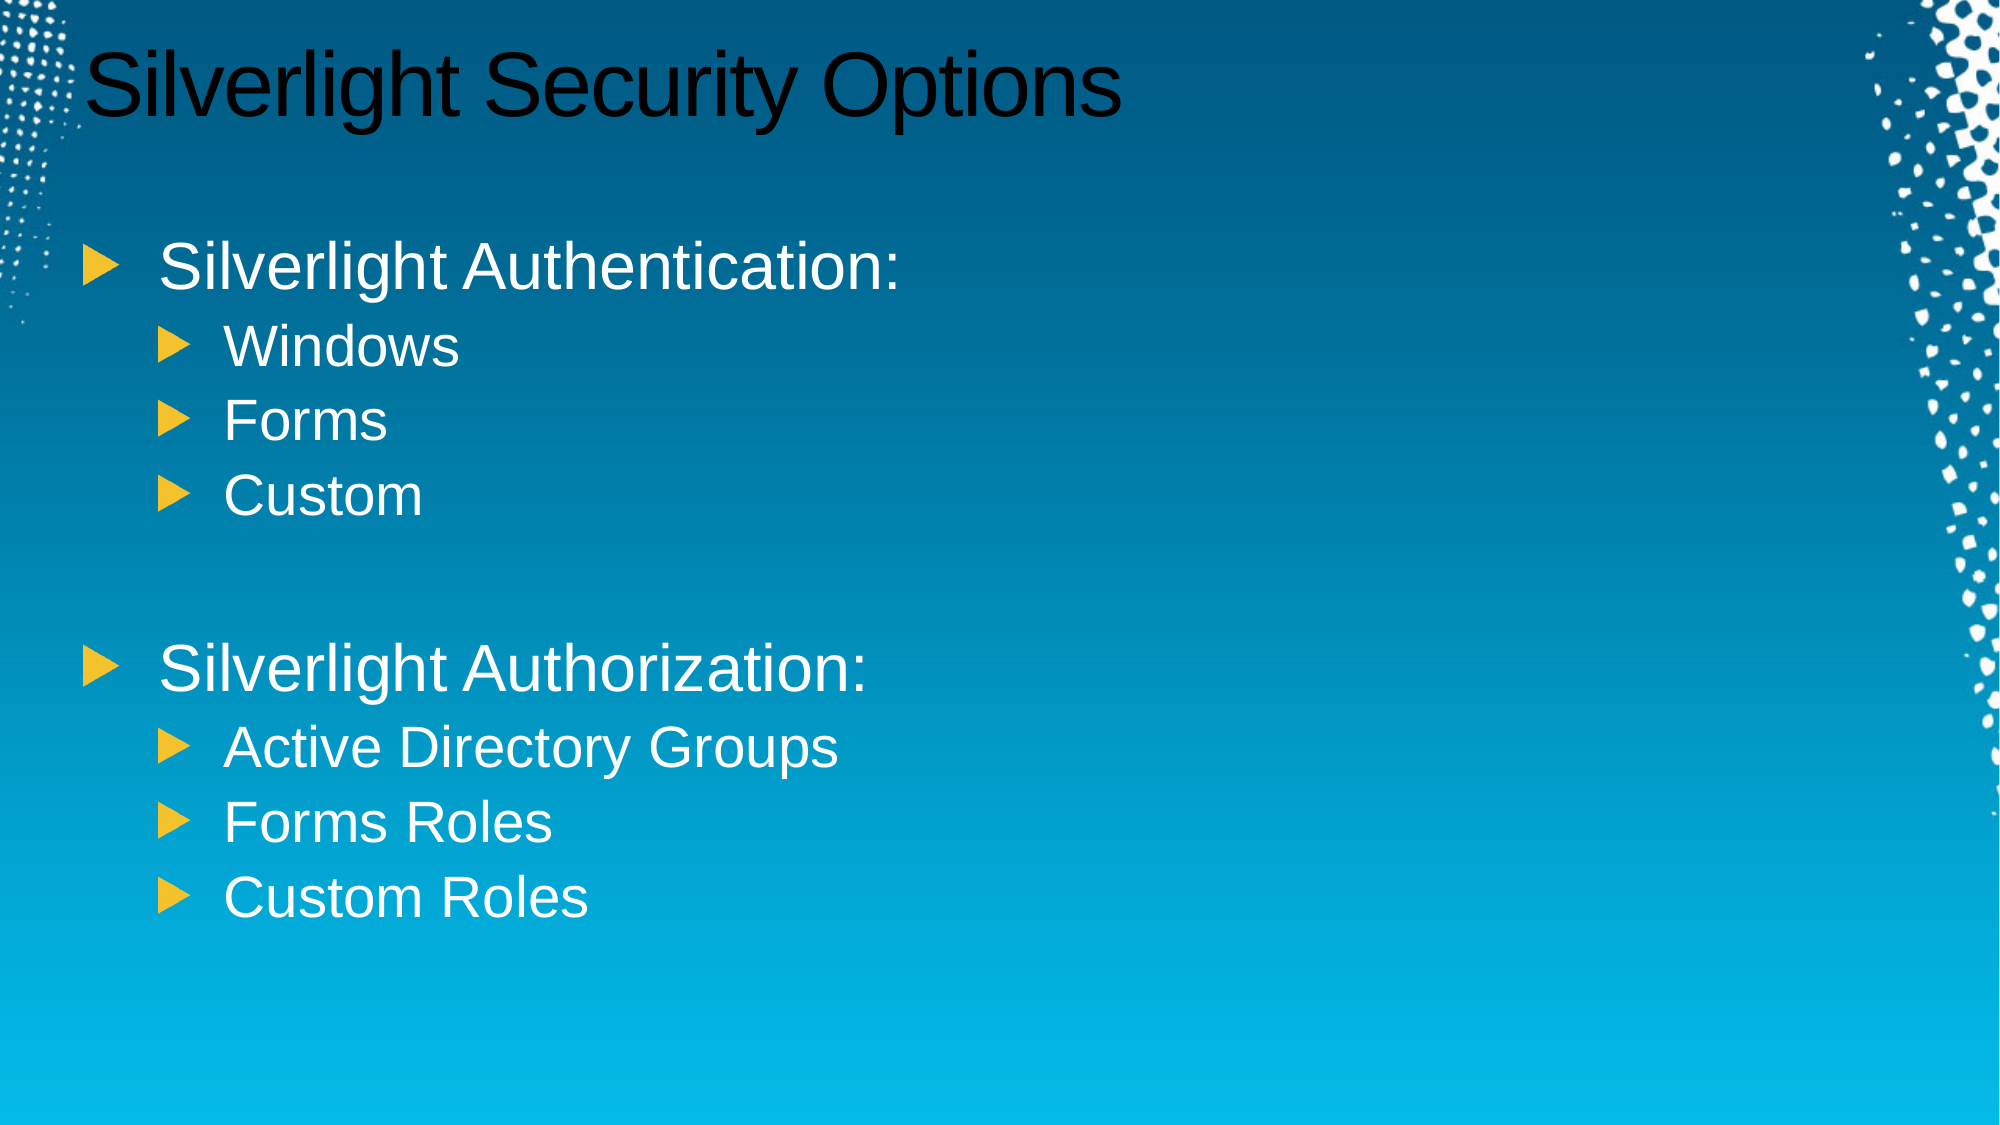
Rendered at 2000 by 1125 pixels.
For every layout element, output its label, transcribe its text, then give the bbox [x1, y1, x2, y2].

picture [42, 31, 53, 39]
picture [26, 57, 34, 68]
picture [1926, 344, 1939, 358]
picture [1988, 547, 2000, 561]
picture [33, 88, 42, 97]
picture [159, 729, 188, 762]
title Silverlight Security Options [83, 37, 1917, 138]
picture [55, 62, 62, 69]
picture [1922, 200, 1934, 207]
picture [1955, 246, 1965, 256]
picture [1963, 535, 1977, 550]
picture [1988, 691, 2000, 709]
picture [56, 47, 64, 55]
picture [24, 72, 32, 79]
picture [1929, 27, 1945, 45]
picture [1982, 714, 1993, 729]
picture [1946, 525, 1956, 533]
picture [3, 10, 11, 18]
picture [18, 0, 29, 6]
picture [159, 327, 188, 361]
picture [33, 116, 40, 124]
picture [31, 131, 37, 138]
picture [1930, 291, 1941, 297]
picture [1994, 382, 2000, 391]
picture [29, 27, 38, 38]
picture [84, 646, 117, 685]
picture [0, 40, 9, 45]
picture [1935, 177, 1945, 189]
picture [43, 42, 49, 53]
picture [1992, 438, 2000, 448]
picture [1963, 589, 1976, 607]
picture [159, 476, 188, 510]
picture [6, 97, 12, 105]
picture [1991, 747, 2000, 765]
picture [1974, 683, 1985, 694]
picture [1911, 223, 1918, 230]
picture [1919, 367, 1930, 378]
picture [1957, 187, 1971, 200]
picture [18, 13, 26, 19]
picture [1963, 335, 1972, 344]
picture [1958, 445, 1968, 460]
picture [11, 55, 21, 64]
picture [16, 22, 23, 34]
picture [1953, 301, 1962, 312]
picture [17, 129, 23, 136]
picture [1969, 625, 1985, 642]
picture [1973, 368, 1982, 380]
picture [1952, 502, 1967, 516]
picture [10, 69, 17, 78]
picture [1983, 404, 1992, 414]
picture [1932, 235, 1943, 241]
picture [1984, 349, 1992, 357]
picture [1960, 392, 1970, 403]
picture [58, 32, 66, 41]
picture [1917, 308, 1929, 326]
picture [1928, 399, 1939, 415]
picture [41, 59, 48, 67]
picture [28, 42, 36, 53]
picture [16, 143, 21, 151]
picture [1921, 0, 1934, 8]
picture [9, 84, 15, 91]
picture [1972, 570, 1986, 583]
picture [1925, 141, 1935, 155]
picture [1925, 87, 1941, 99]
picture [33, 0, 42, 10]
picture [1993, 321, 2000, 339]
picture [1942, 269, 1953, 276]
picture [1979, 657, 1995, 676]
picture [34, 101, 43, 111]
picture [84, 245, 117, 284]
picture [1978, 517, 1987, 527]
picture [13, 41, 25, 49]
picture [1995, 582, 2000, 595]
picture [1981, 604, 2000, 620]
list Silverlight Authentication: Windows Forms Custom Silverlight Authorization: Active Directory Groups Forms Roles Custom Roles [83, 232, 1917, 1094]
picture [1917, 109, 1924, 119]
picture [1955, 557, 1965, 573]
picture [1914, 164, 1923, 177]
picture [1889, 152, 1901, 166]
picture [159, 401, 188, 435]
picture [1942, 465, 1958, 483]
picture [1991, 637, 2000, 652]
picture [159, 878, 188, 912]
picture [1898, 188, 1912, 198]
picture [30, 14, 40, 23]
picture [1945, 213, 1955, 220]
picture [1920, 257, 1932, 264]
picture [159, 803, 188, 837]
picture [0, 24, 9, 33]
picture [1948, 413, 1958, 424]
picture [45, 16, 55, 24]
picture [1946, 155, 1961, 167]
picture [1990, 492, 2000, 505]
picture [1970, 426, 1980, 436]
picture [1938, 122, 1950, 133]
picture [38, 74, 47, 80]
picture [1935, 431, 1946, 449]
picture [1963, 278, 1976, 291]
picture [1935, 0, 2000, 306]
picture [1941, 324, 1952, 332]
picture [1892, 212, 1902, 216]
picture [1968, 481, 1978, 492]
picture [1980, 460, 1987, 469]
picture [47, 0, 57, 10]
picture [1972, 312, 1985, 322]
picture [54, 76, 60, 83]
picture [0, 155, 5, 163]
picture [1950, 359, 1960, 366]
picture [1935, 379, 1948, 391]
